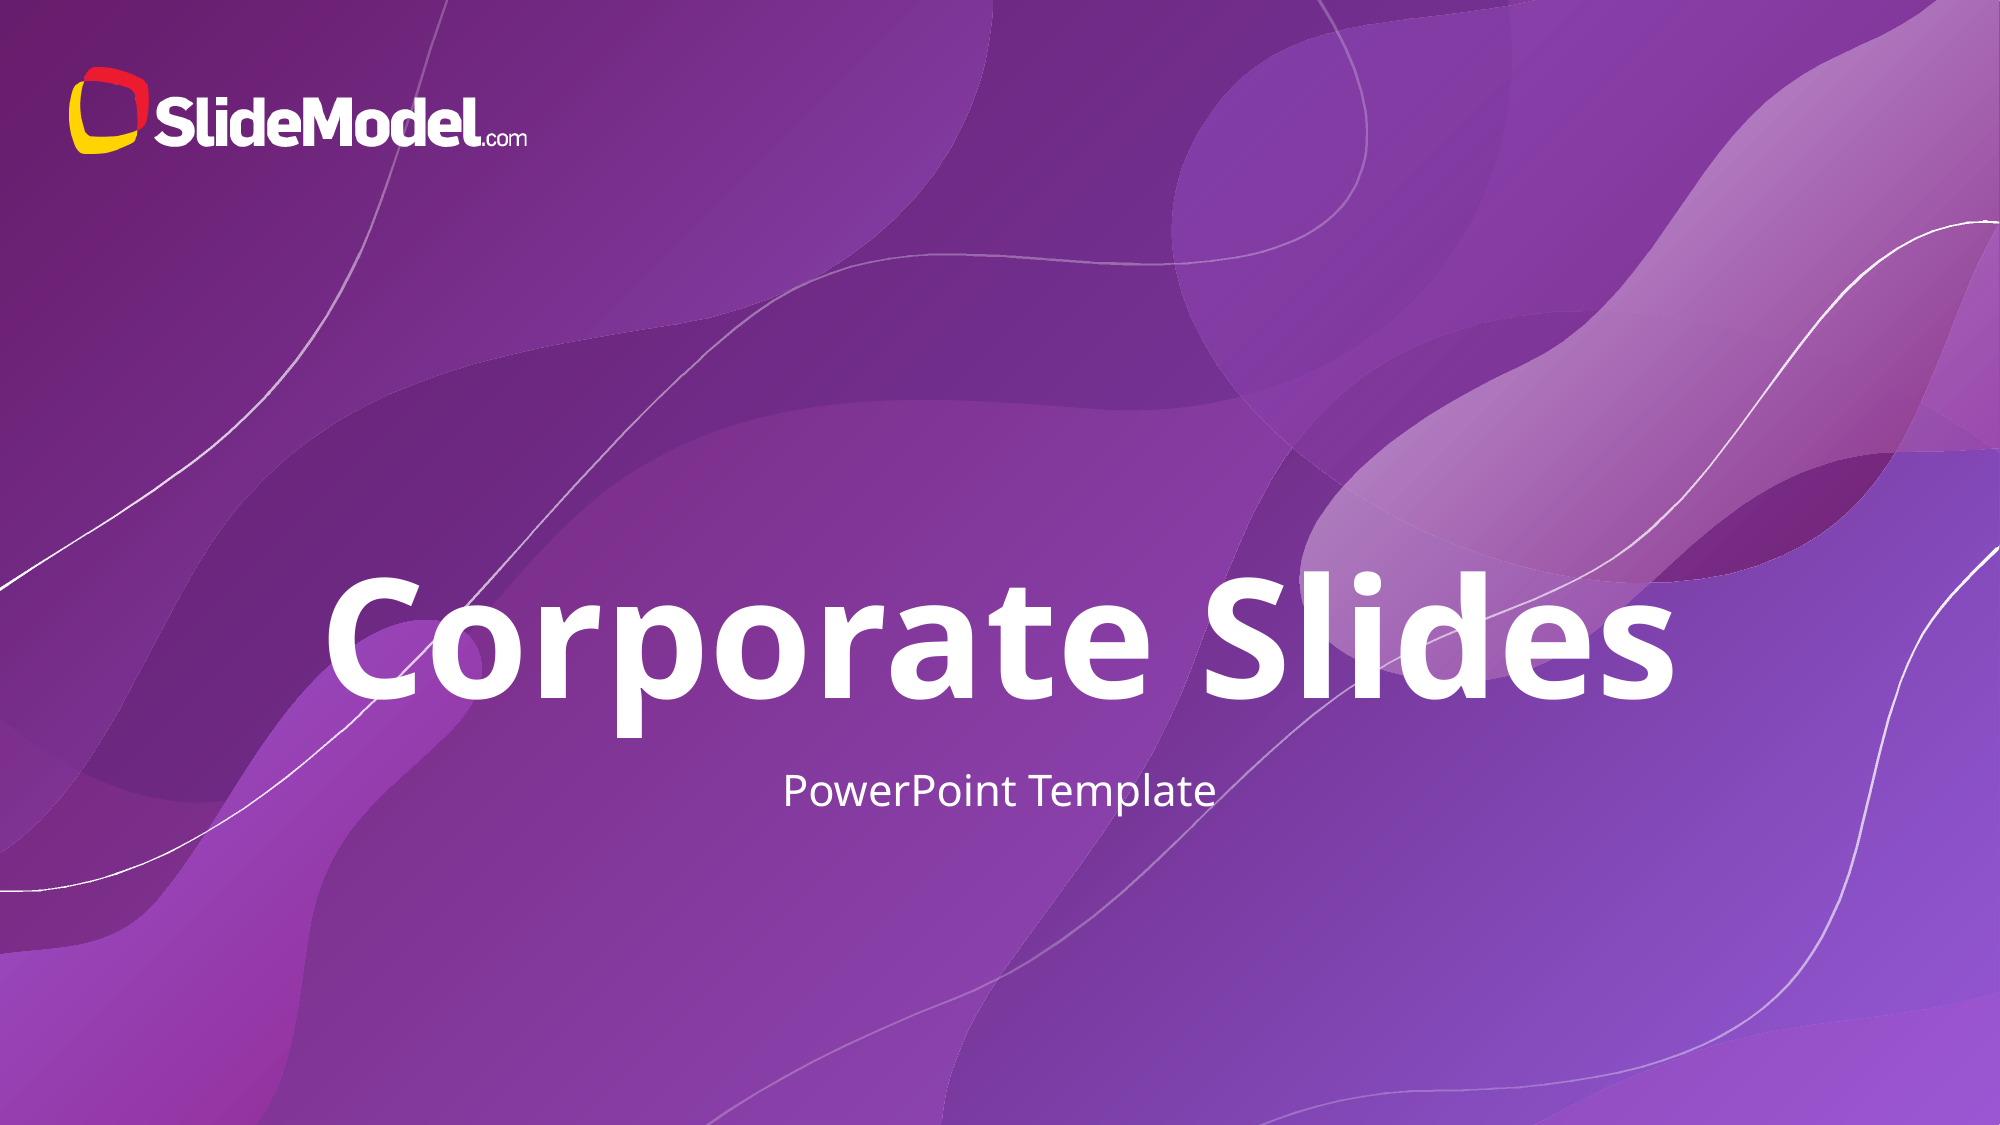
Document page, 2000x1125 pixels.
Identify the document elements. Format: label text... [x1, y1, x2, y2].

title Corporate Slides [145, 515, 1854, 742]
picture [67, 66, 527, 155]
subtitle PowerPoint Template [526, 753, 1474, 826]
